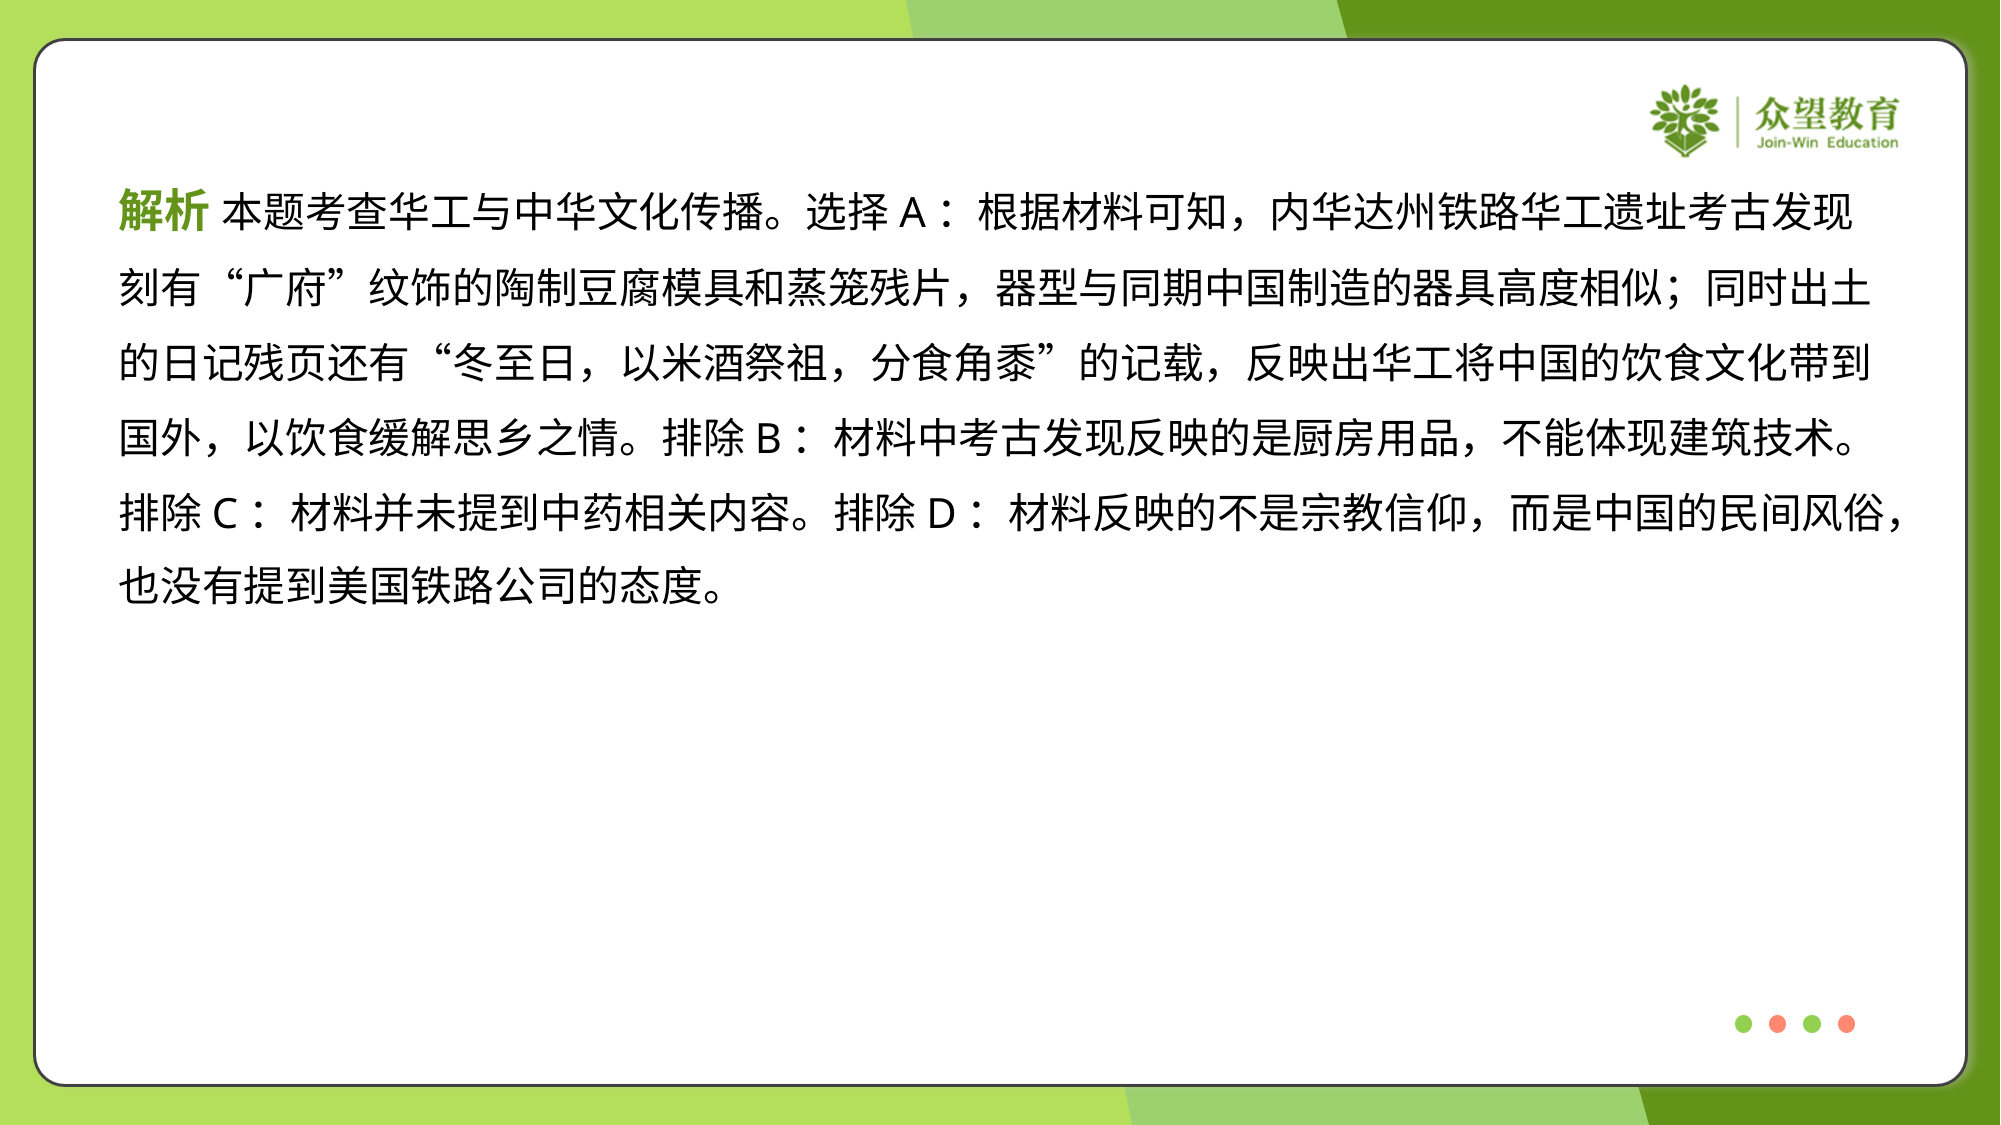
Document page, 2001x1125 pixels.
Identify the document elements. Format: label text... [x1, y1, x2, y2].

text_box 解析 本题考查华工与中华文化传播。选择A：根据材料可知，内华达州铁路华工遗址考古发现 刻有“广府”纹饰的陶制豆腐模具和蒸笼残片，器型与同期中国制造的器具高度相似；同时出土 的日记残页还有“冬至日，以米酒祭祖，分食角黍”的记载，反映出华工将中国的饮食文化带到 国外，以饮食缓解思乡之情。排除B：材料中考古发现反映的是厨房用品，不能体现建筑技术。 排除C：材料并未提到中药相关内容。排除D：材料反映的不是宗教信仰，而是中国的民间风俗， 也没有提到美国铁路公司的态度。 [118, 159, 1883, 602]
picture [0, 0, 2000, 1125]
